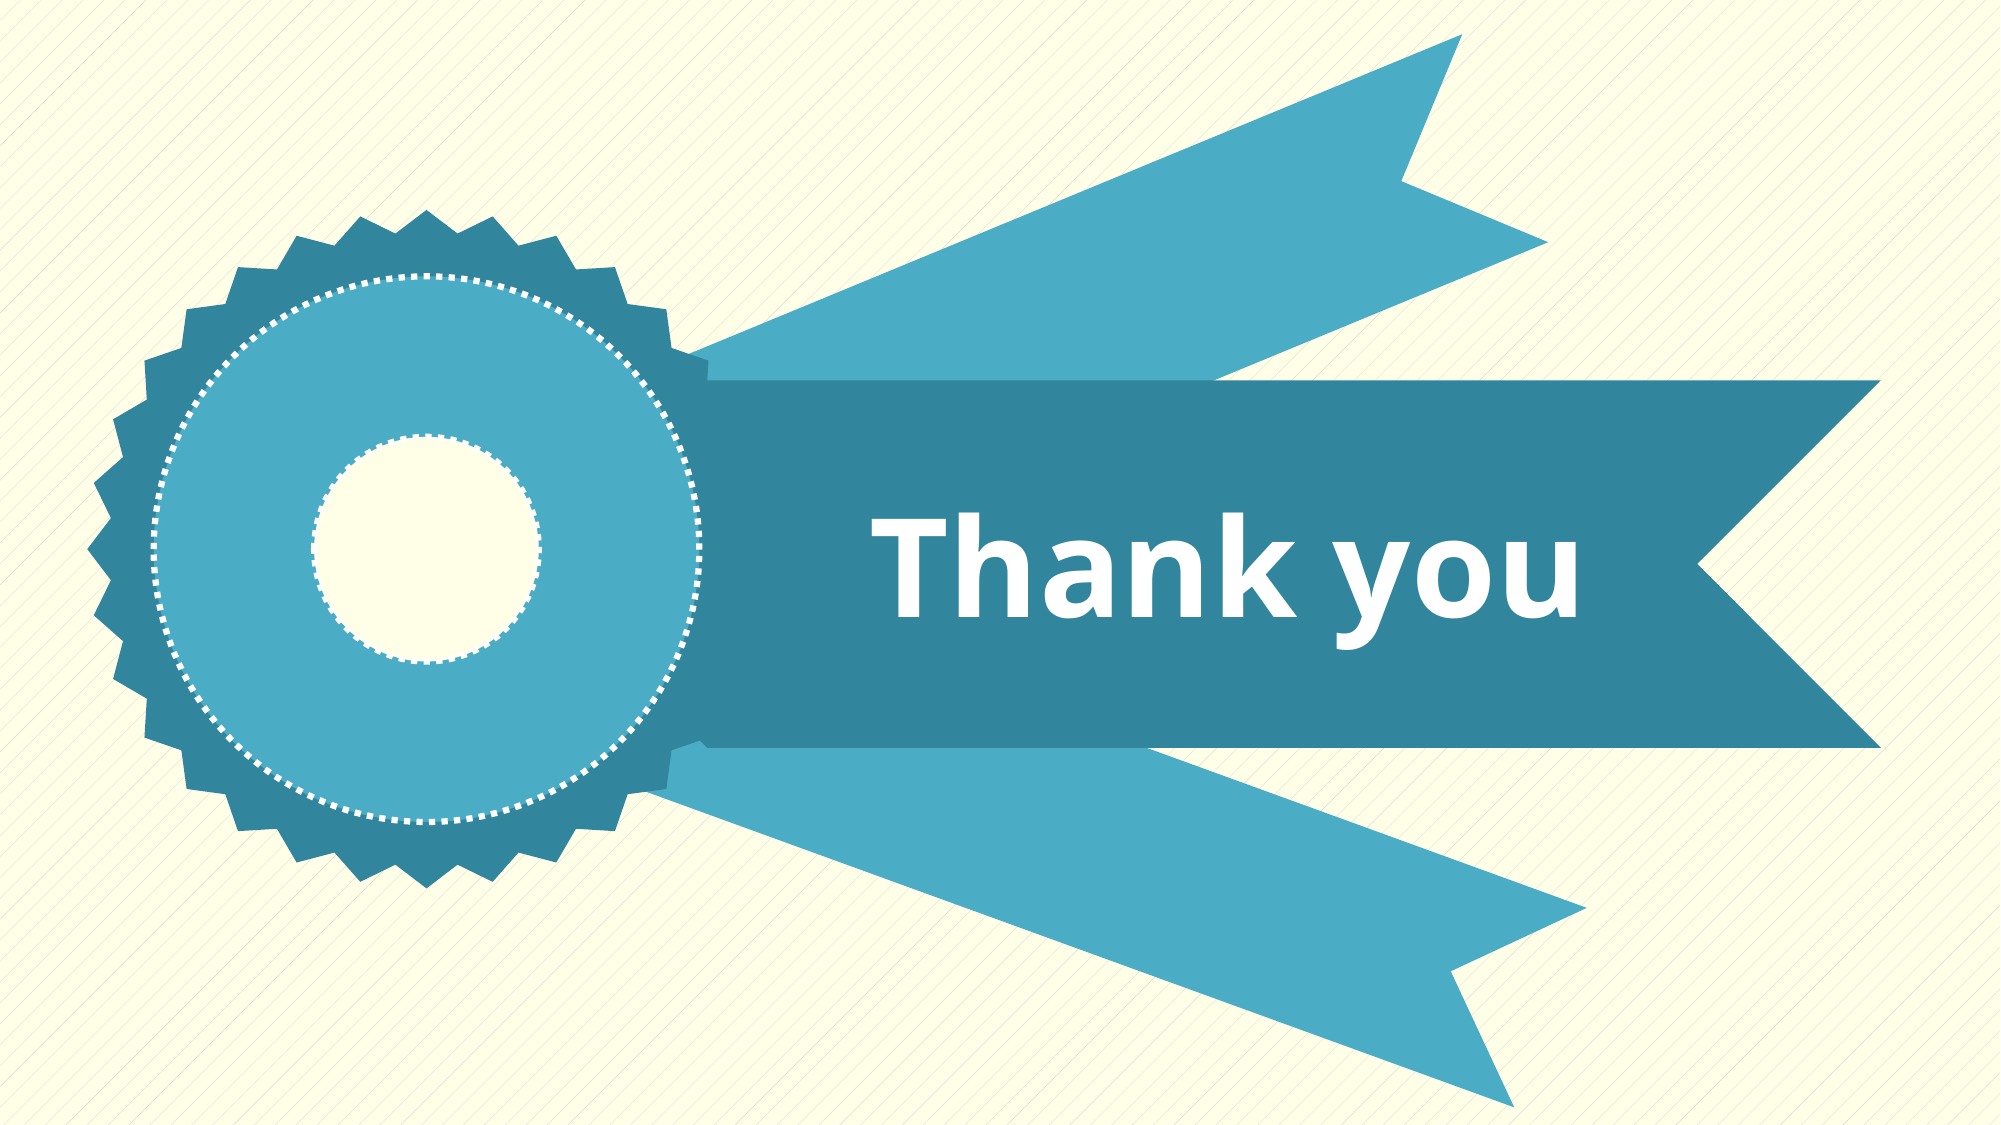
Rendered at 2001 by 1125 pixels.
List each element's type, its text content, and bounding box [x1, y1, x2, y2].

text_box [766, 749, 1590, 1110]
text_box [766, 32, 1551, 379]
text_box [766, 379, 1884, 749]
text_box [87, 209, 766, 889]
text_box Thank you [854, 473, 1638, 653]
